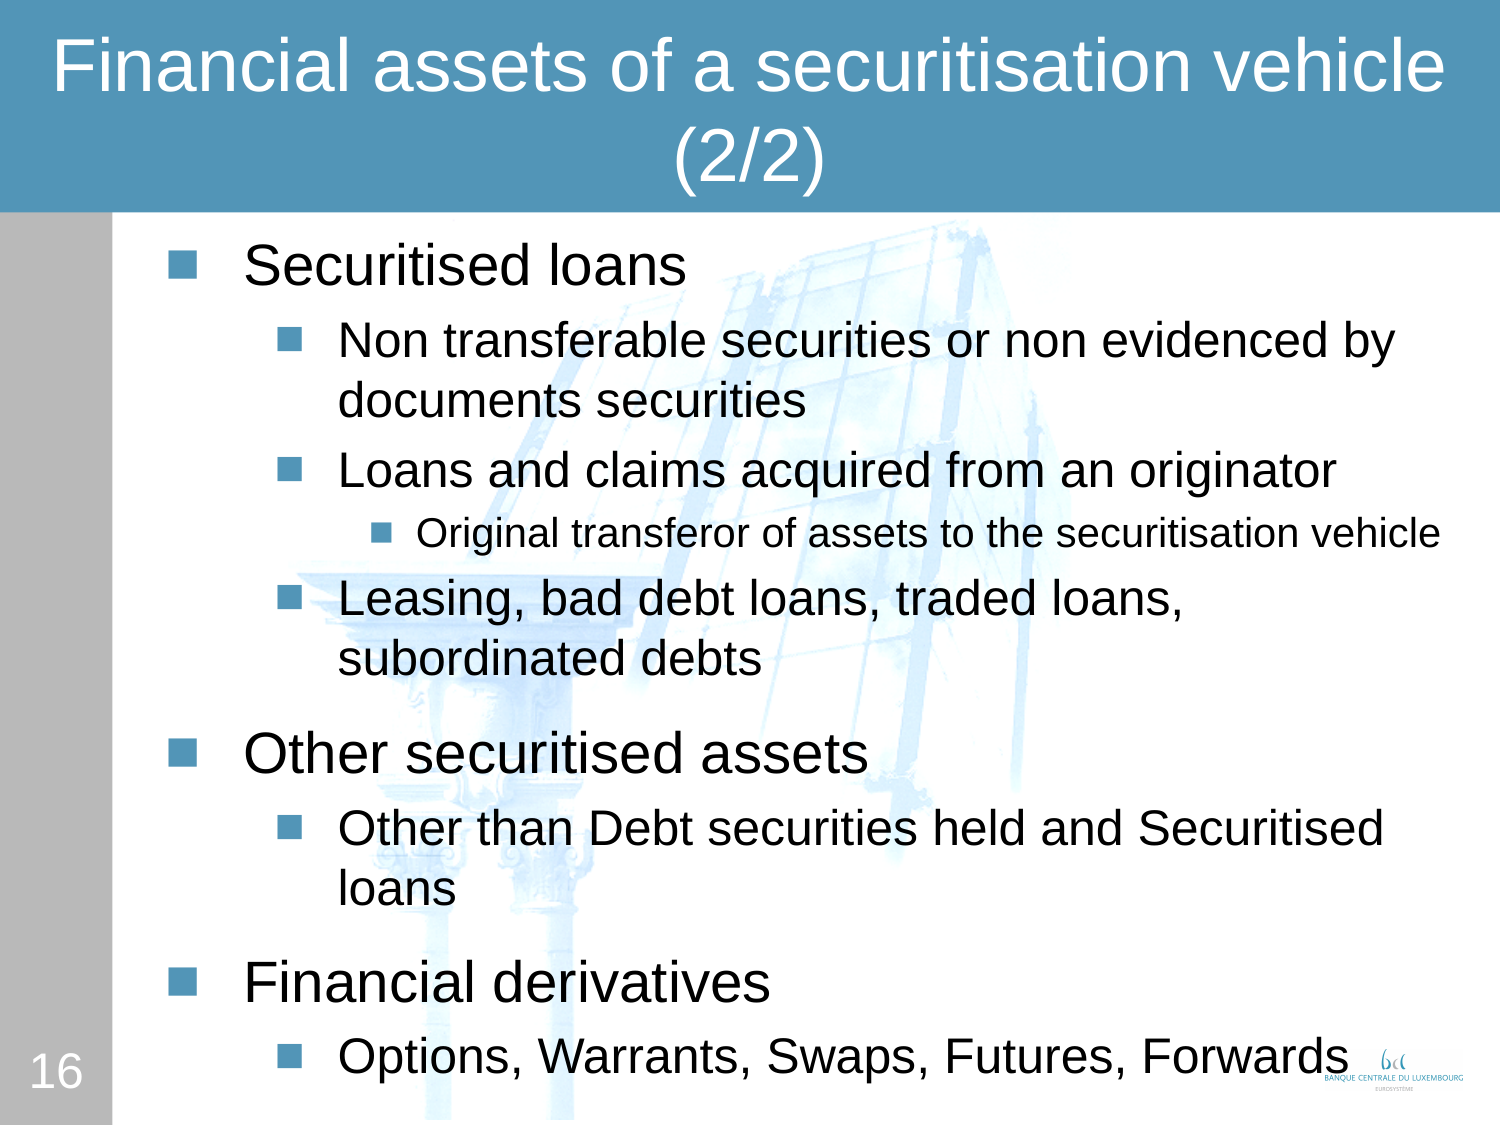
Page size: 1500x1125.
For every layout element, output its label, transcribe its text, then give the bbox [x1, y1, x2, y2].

slide_number 16 [0, 1012, 113, 1125]
title Financial assets of a securitisation vehicle (2/2) [0, 0, 1500, 213]
list Securitised loans Non transferable securities or non evidenced by documents securities Loans and claims acquired from an originator Original transferor of assets to the securitisation vehicle Leasing, bad debt loans, traded loans, subordinated debts Other securitised assets Other than Debt securities held and Securitised loans Financial derivatives Options, Warrants, Swaps, Futures, Forwards [149, 219, 1463, 1071]
picture [287, 213, 1500, 1120]
